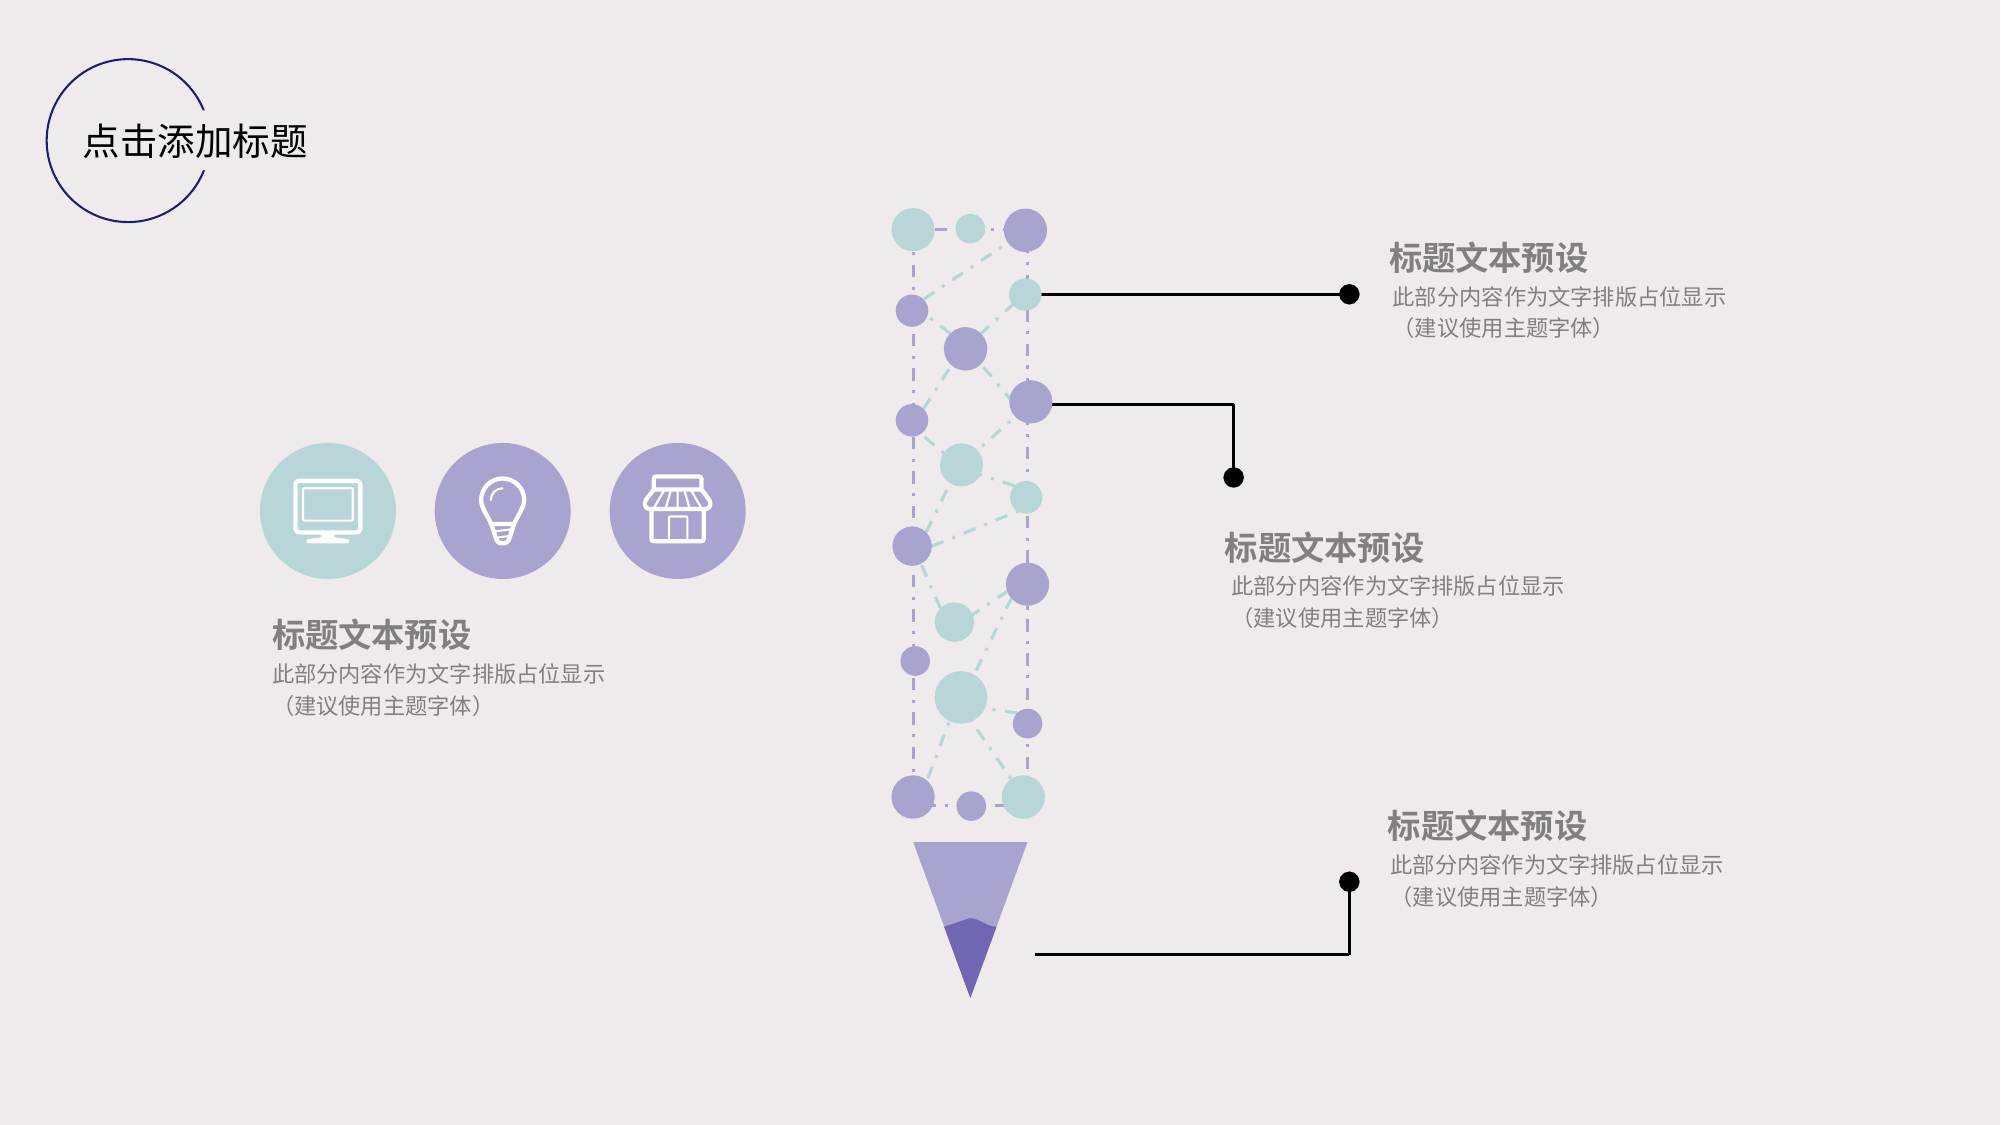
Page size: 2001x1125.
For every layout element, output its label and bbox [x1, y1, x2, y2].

text_box [1224, 526, 1883, 654]
text_box [259, 442, 746, 579]
text_box [1389, 236, 1882, 364]
text_box [1387, 805, 1883, 979]
text_box [272, 614, 821, 863]
text_box [891, 208, 1053, 998]
